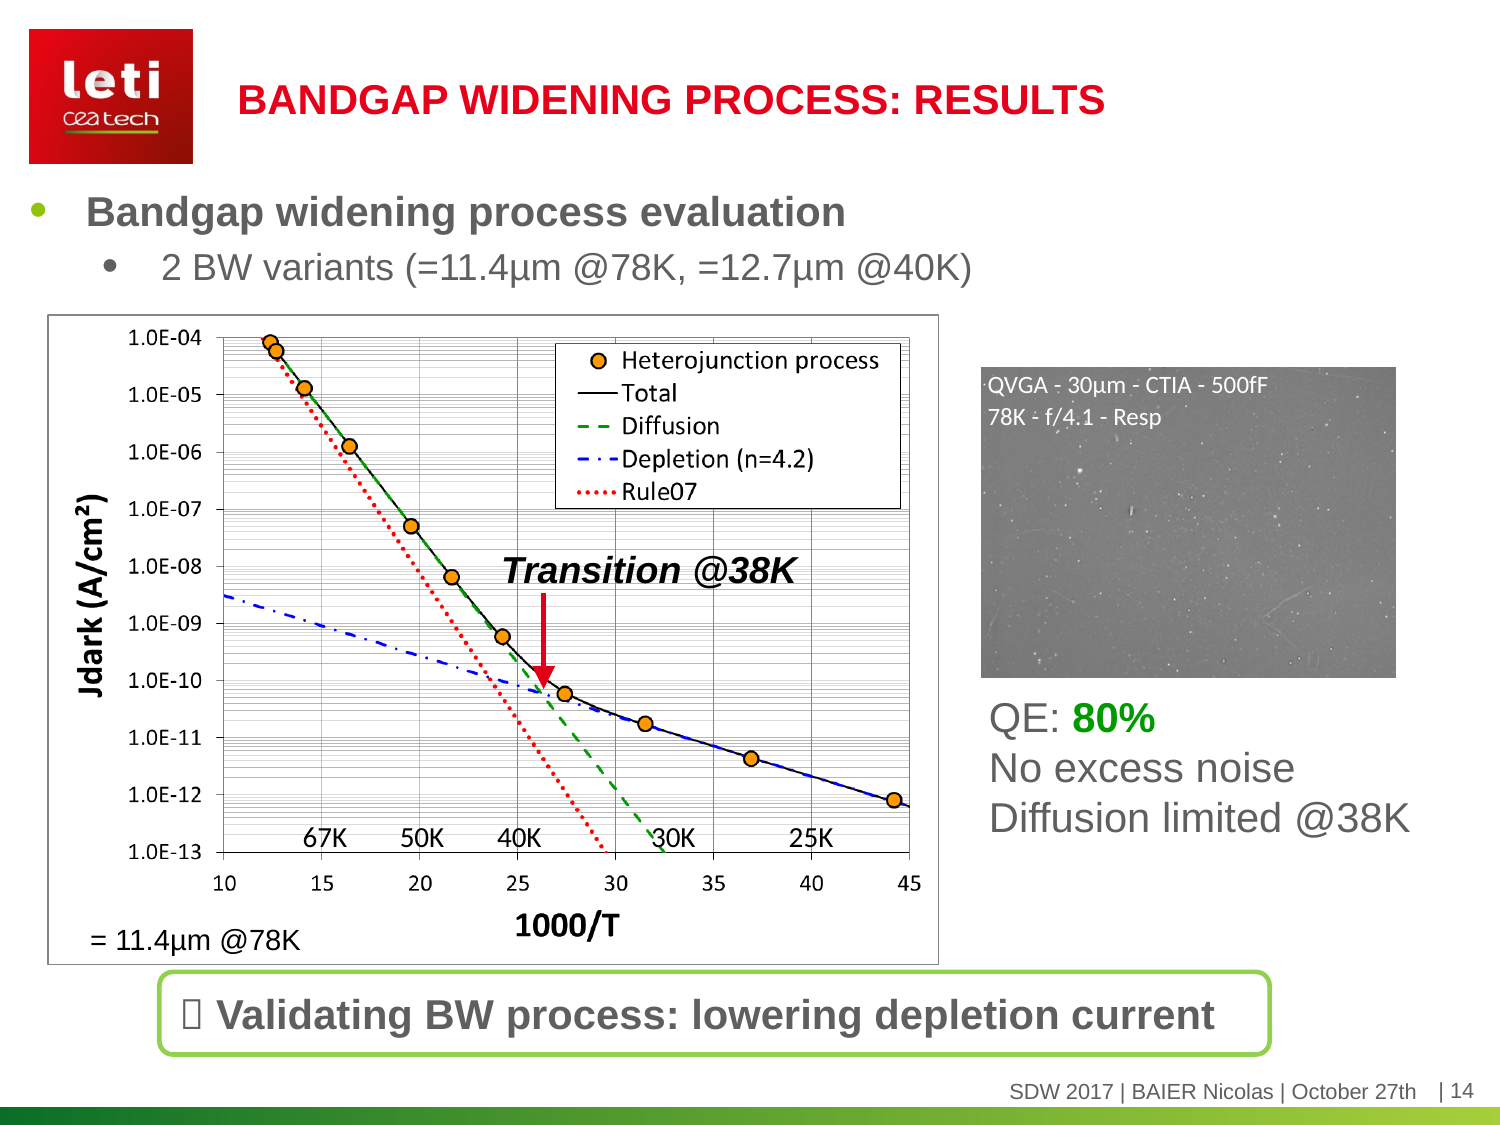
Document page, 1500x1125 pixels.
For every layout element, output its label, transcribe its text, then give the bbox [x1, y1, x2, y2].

text_box [157, 969, 1272, 1057]
text_box QE: 80% No excess noise Diffusion limited @38K [962, 681, 1329, 914]
footer SDW 2017 | BAIER Nicolas | October 27th [0, 1077, 1424, 1105]
picture [29, 29, 193, 164]
text_box QVGA - 30µm - CTIA - 500fF 78K - f/4.1 - Resp [967, 355, 1394, 464]
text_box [287, 810, 850, 862]
picture [46, 314, 940, 965]
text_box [484, 538, 815, 690]
title Bandgap widening process: results [237, 30, 1443, 165]
picture [981, 366, 1396, 678]
